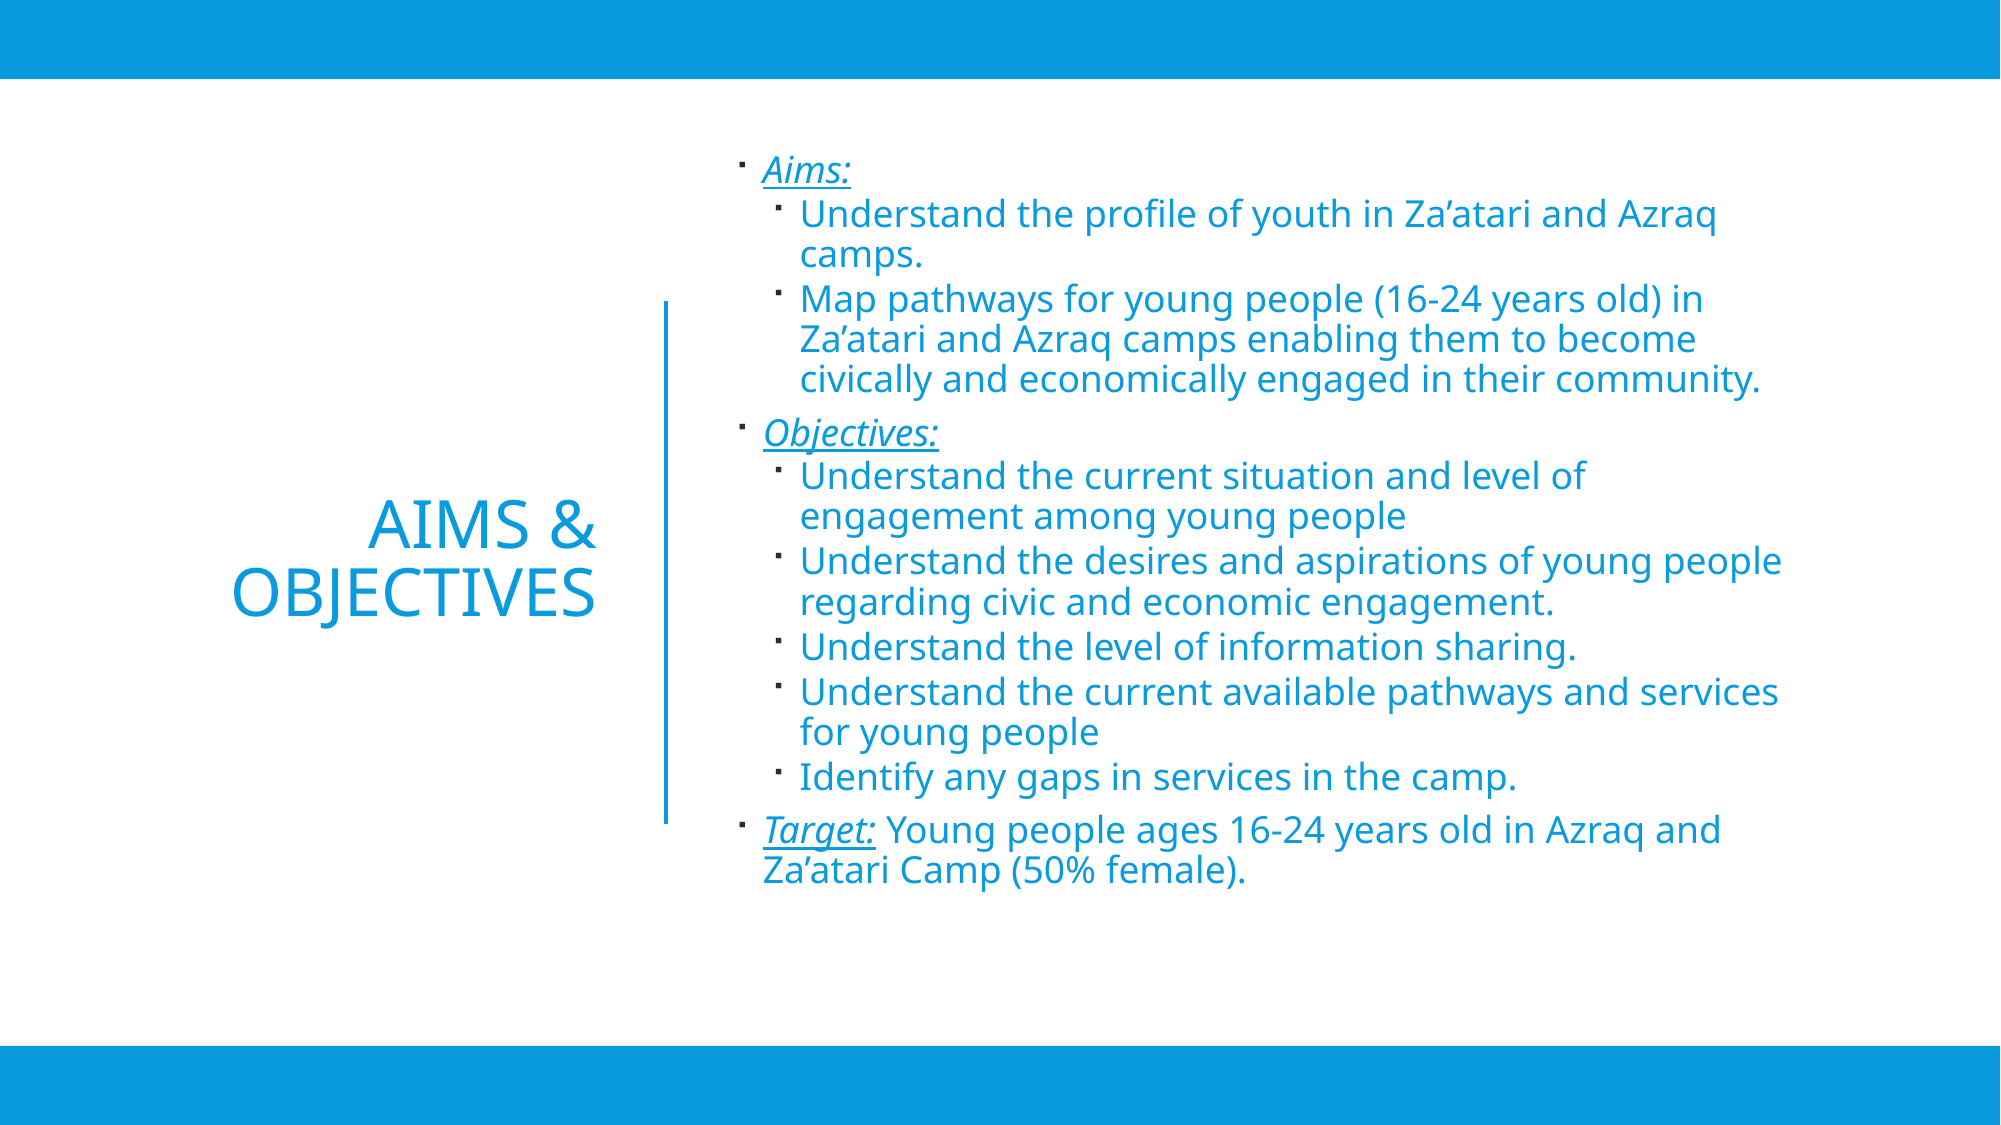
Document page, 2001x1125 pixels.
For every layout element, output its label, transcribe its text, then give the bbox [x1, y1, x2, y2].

text_box [0, 0, 2000, 80]
title Aims & Objectives [105, 217, 613, 908]
text_box [0, 1045, 2000, 1125]
list Aims: Understand the profile of youth in Za’atari and Azraq camps. Map pathways for young people (16-24 years old) in Za’atari and Azraq camps enabling them to become civically and economically engaged in their community. Objectives: Understand the current situation and level of engagement among young people Understand the desires and aspirations of young people regarding civic and economic engagement. Understand the level of information sharing. Understand the current available pathways and services for young people Identify any gaps in services in the camp. Target: Young people ages 16-24 years old in Azraq and Za’atari Camp (50% female). [718, 133, 1803, 934]
text_box [0, 80, 2000, 1045]
